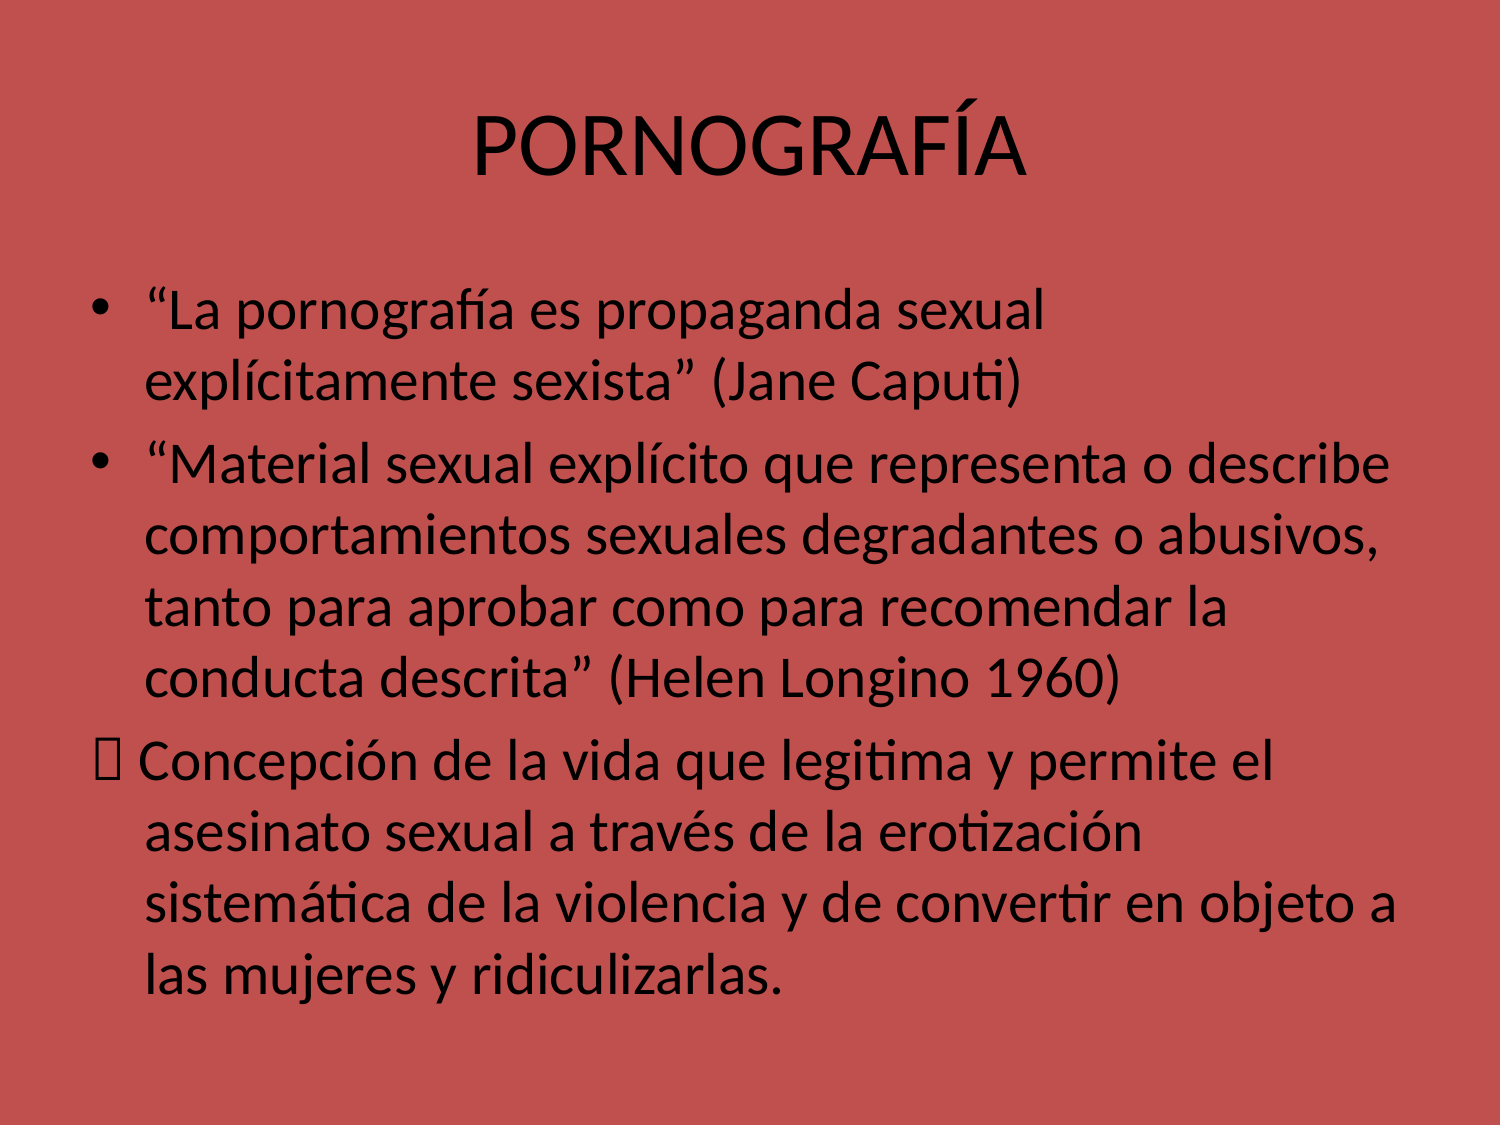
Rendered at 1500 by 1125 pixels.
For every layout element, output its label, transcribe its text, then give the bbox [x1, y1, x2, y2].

list “La pornografía es propaganda sexual explícitamente sexista” (Jane Caputi) “Material sexual explícito que representa o describe comportamientos sexuales degradantes o abusivos, tanto para aprobar como para recomendar la conducta descrita” (Helen Longino 1960)  Concepción de la vida que legitima y permite el asesinato sexual a través de la erotización sistemática de la violencia y de convertir en objeto a las mujeres y ridiculizarlas. [75, 262, 1425, 1059]
title PORNOGRAFÍA [75, 45, 1425, 233]
